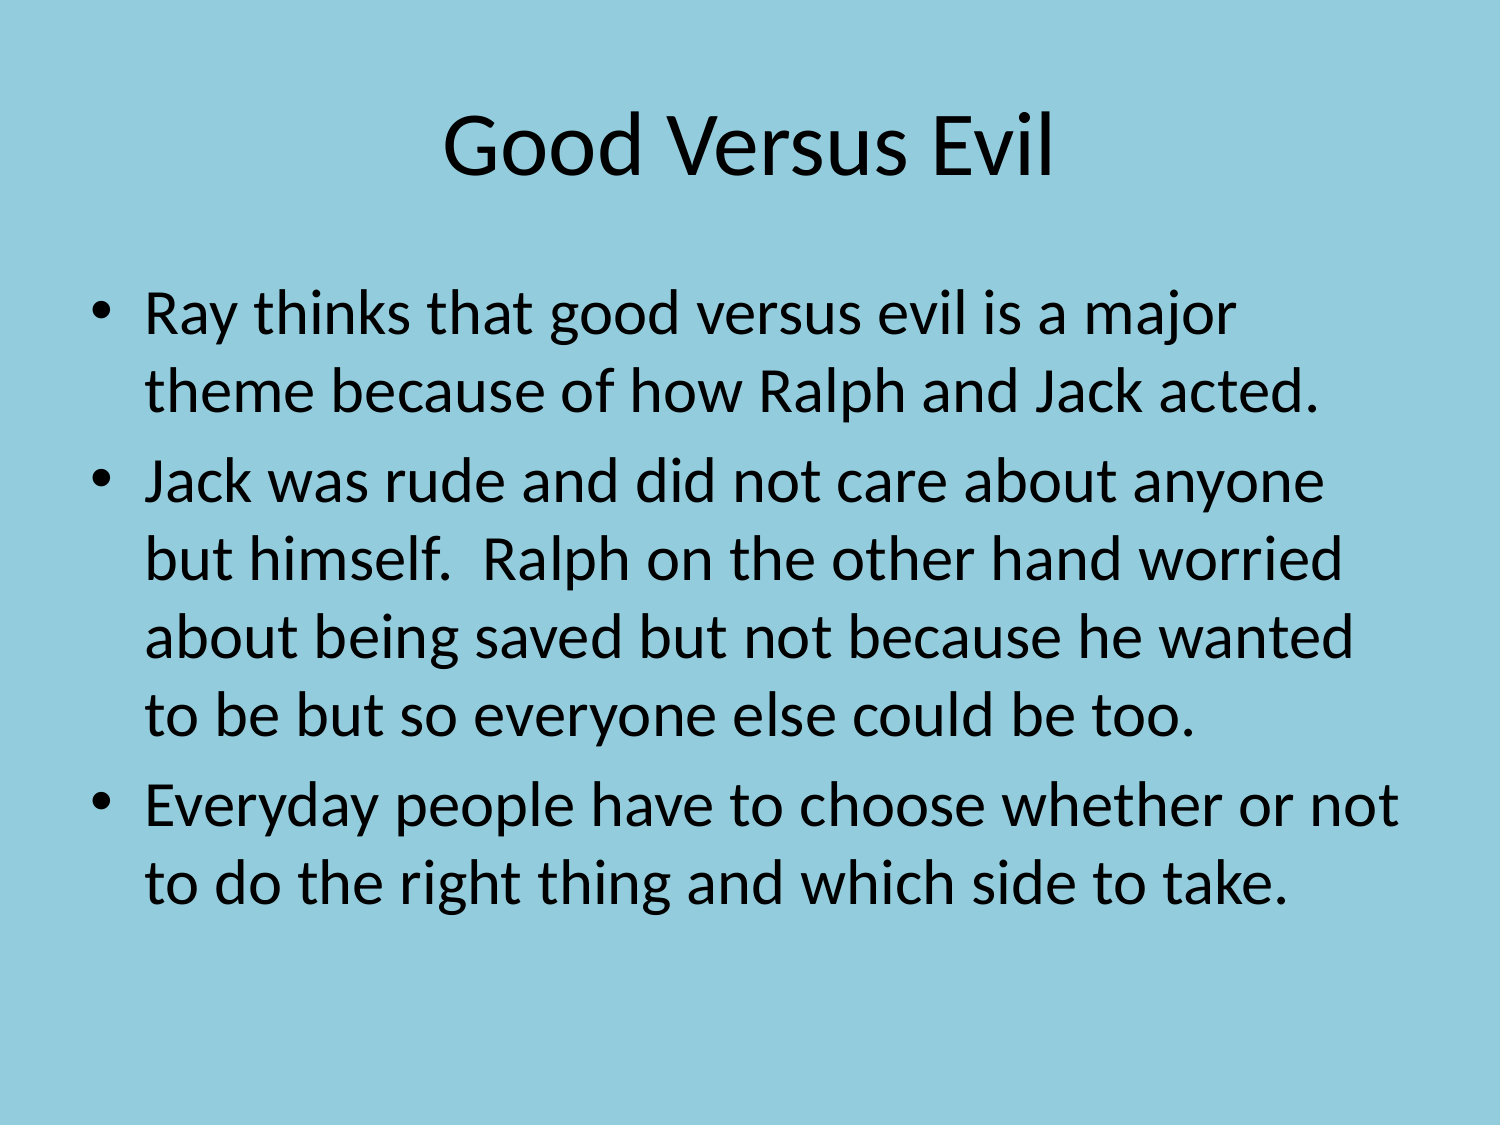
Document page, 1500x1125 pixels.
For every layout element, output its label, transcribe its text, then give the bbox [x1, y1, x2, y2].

title Good Versus Evil [75, 45, 1425, 233]
list Ray thinks that good versus evil is a major theme because of how Ralph and Jack acted. Jack was rude and did not care about anyone but himself. Ralph on the other hand worried about being saved but not because he wanted to be but so everyone else could be too. Everyday people have to choose whether or not to do the right thing and which side to take. [75, 262, 1425, 1005]
